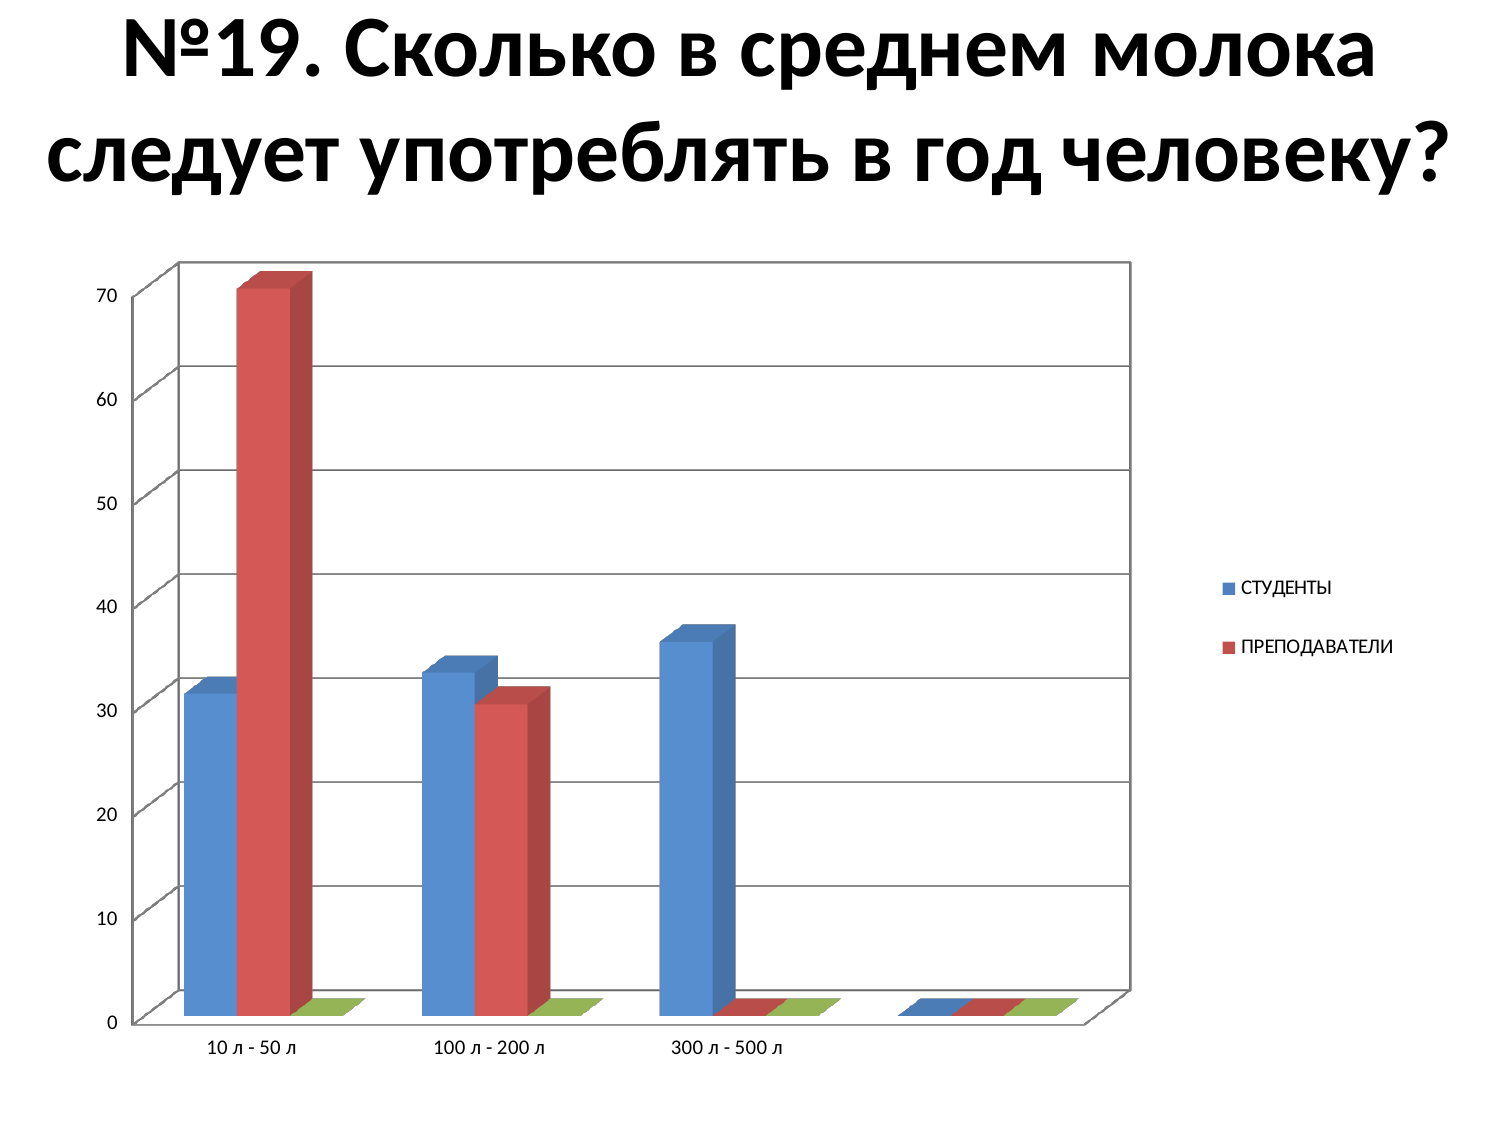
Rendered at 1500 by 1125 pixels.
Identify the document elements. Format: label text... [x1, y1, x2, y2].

title №19. Сколько в среднем молока следует употреблять в год человеку? [0, 0, 1500, 188]
chart [34, 234, 1466, 1125]
